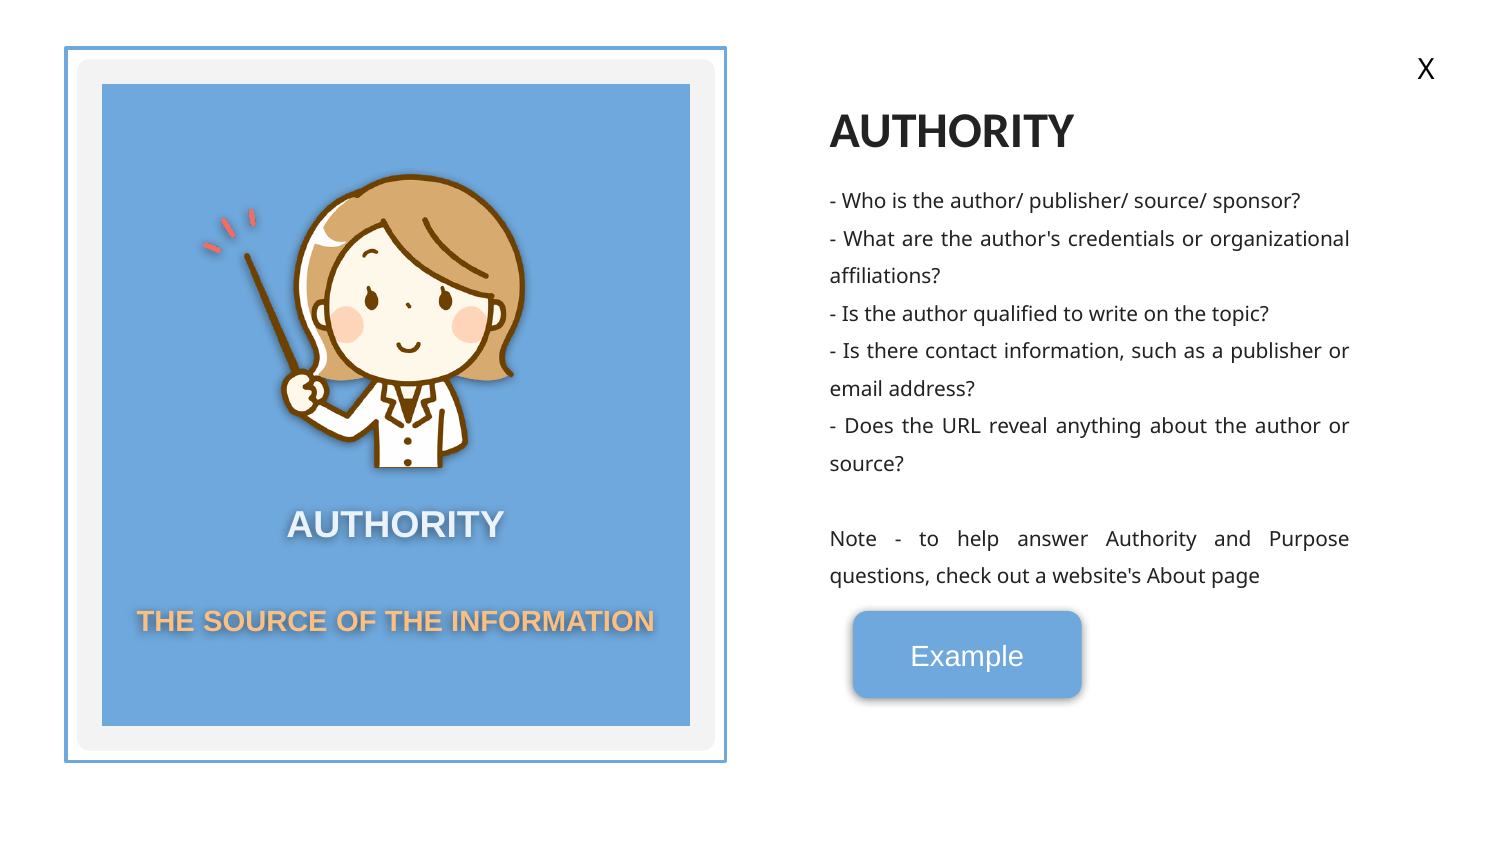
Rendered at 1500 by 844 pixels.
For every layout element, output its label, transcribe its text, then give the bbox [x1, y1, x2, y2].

text_box X [1402, 34, 1451, 100]
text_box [65, 47, 727, 763]
text_box AUTHORITY - Who is the author/ publisher/ source/ sponsor? - What are the author's credentials or organizational affiliations? - Is the author qualified to write on the topic? - Is there contact information, such as a publisher or email address? - Does the URL reveal anything about the author or source? Note - to help answer Authority and Purpose questions, check out a website's About page [814, 62, 1365, 603]
text_box Example [852, 610, 1082, 699]
